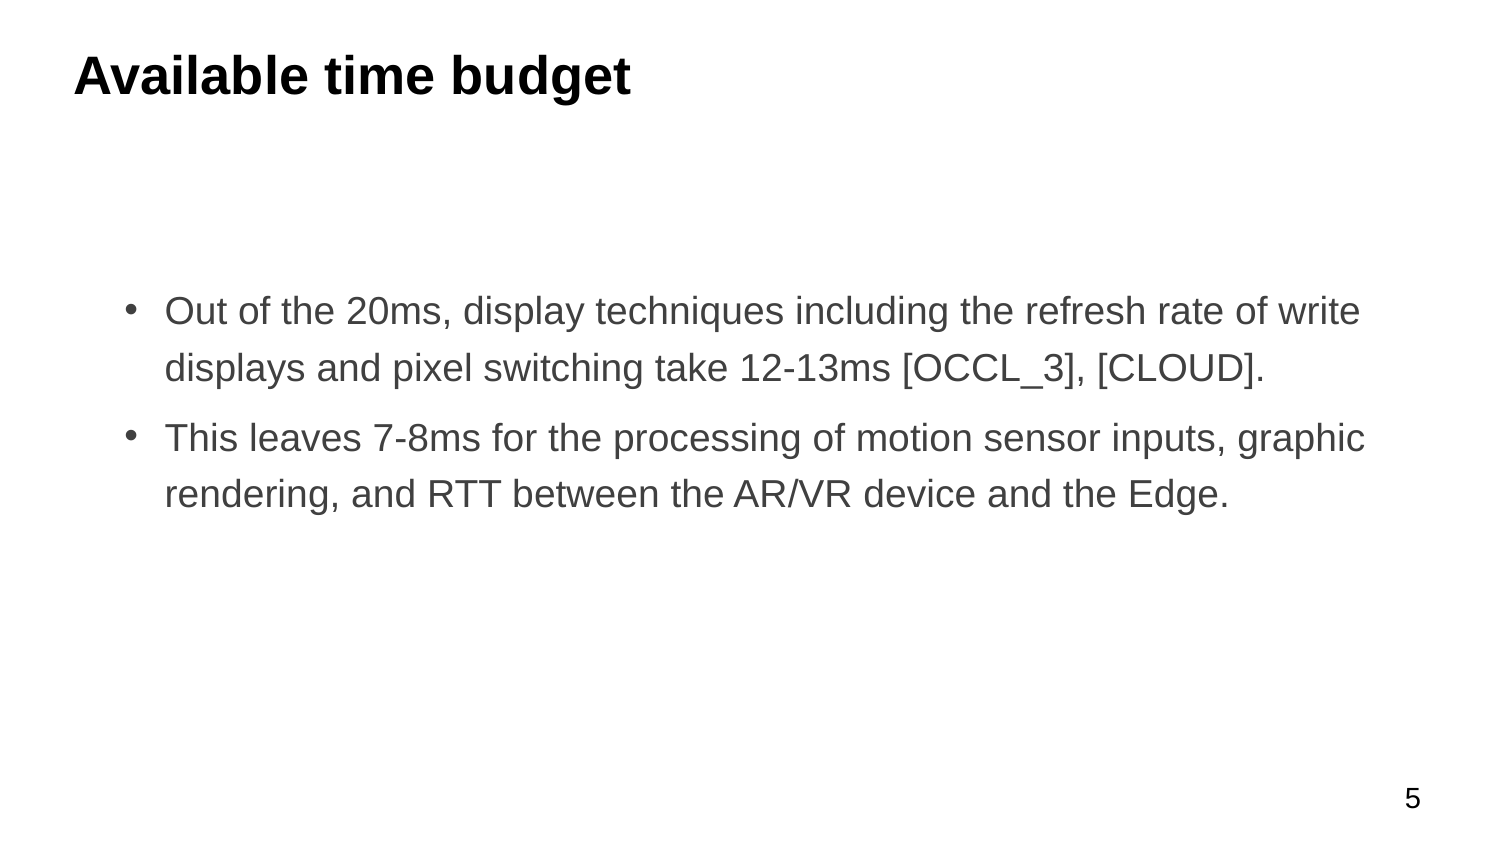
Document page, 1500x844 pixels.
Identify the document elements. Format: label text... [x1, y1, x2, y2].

slide_number 5 [1389, 764, 1480, 830]
title Available time budget [58, 15, 1456, 110]
text_box Out of the 20ms, display techniques including the refresh rate of write displays and pixel switching take 12-13ms [OCCL_3], [CLOUD]. This leaves 7-8ms for the processing of motion sensor inputs, graphic rendering, and RTT between the AR/VR device and the Edge. [109, 269, 1404, 540]
